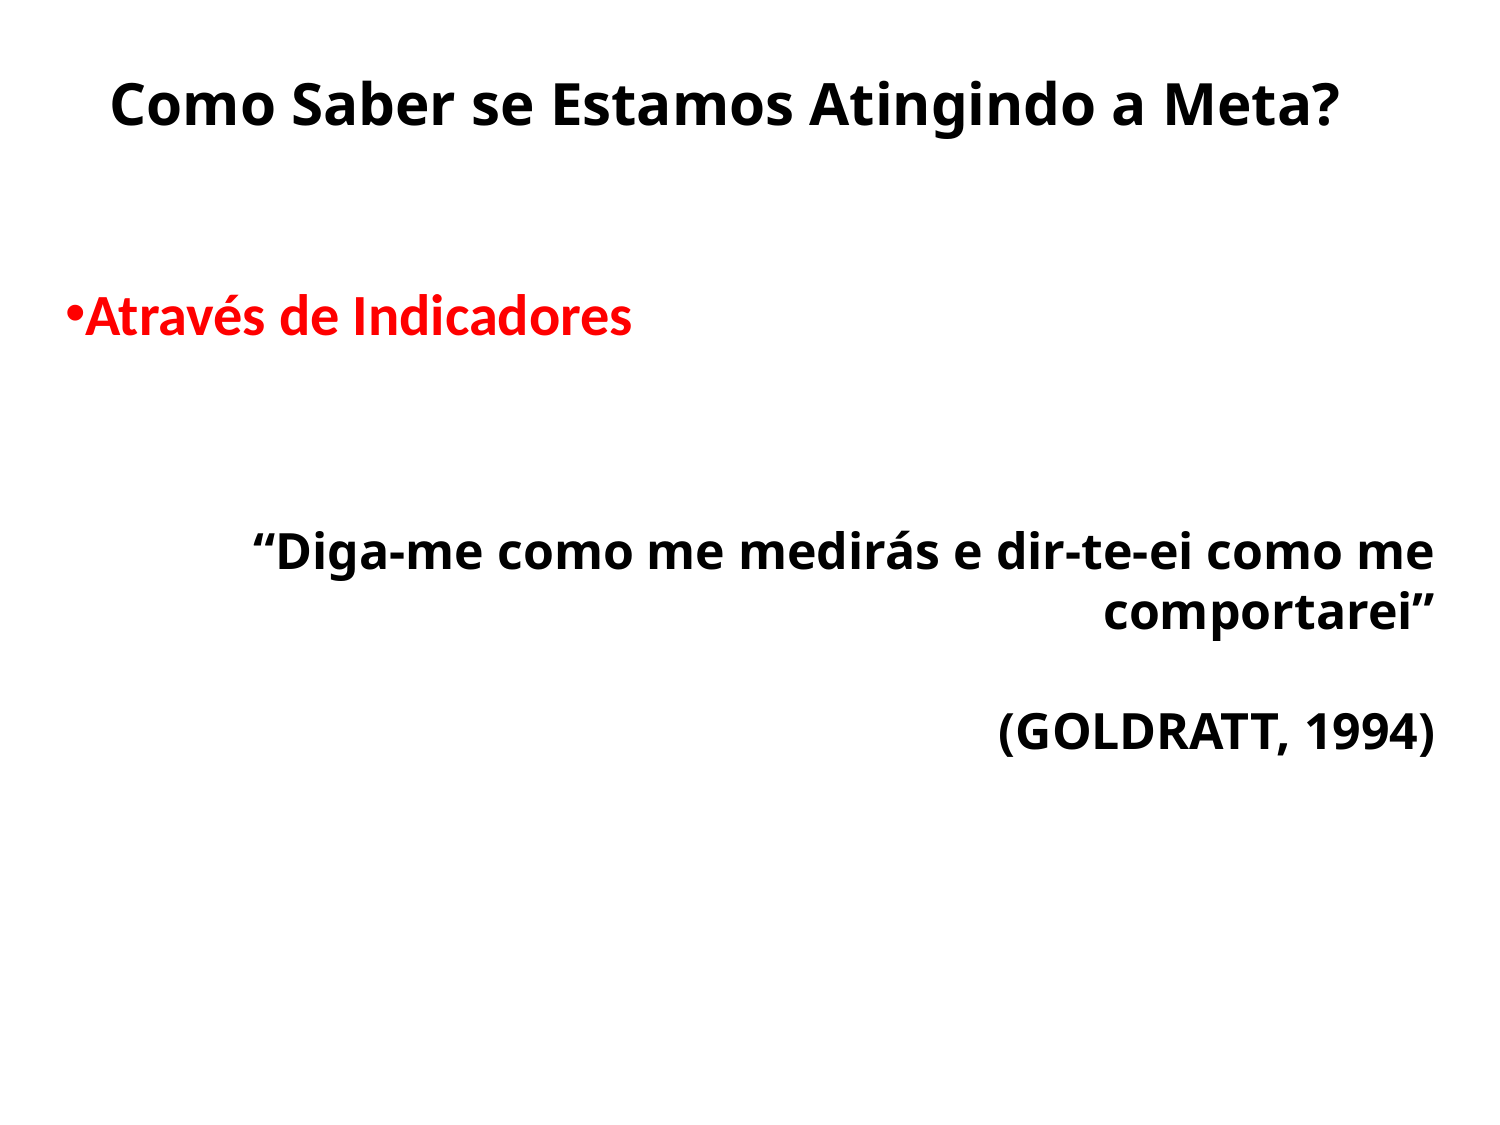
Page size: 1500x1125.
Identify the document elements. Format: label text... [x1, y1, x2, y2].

text_box “Diga-me como me medirás e dir-te-ei como me comportarei” (GOLDRATT, 1994) [0, 512, 1450, 768]
text_box Como Saber se Estamos Atingindo a Meta? Através de Indicadores [49, 87, 1400, 327]
